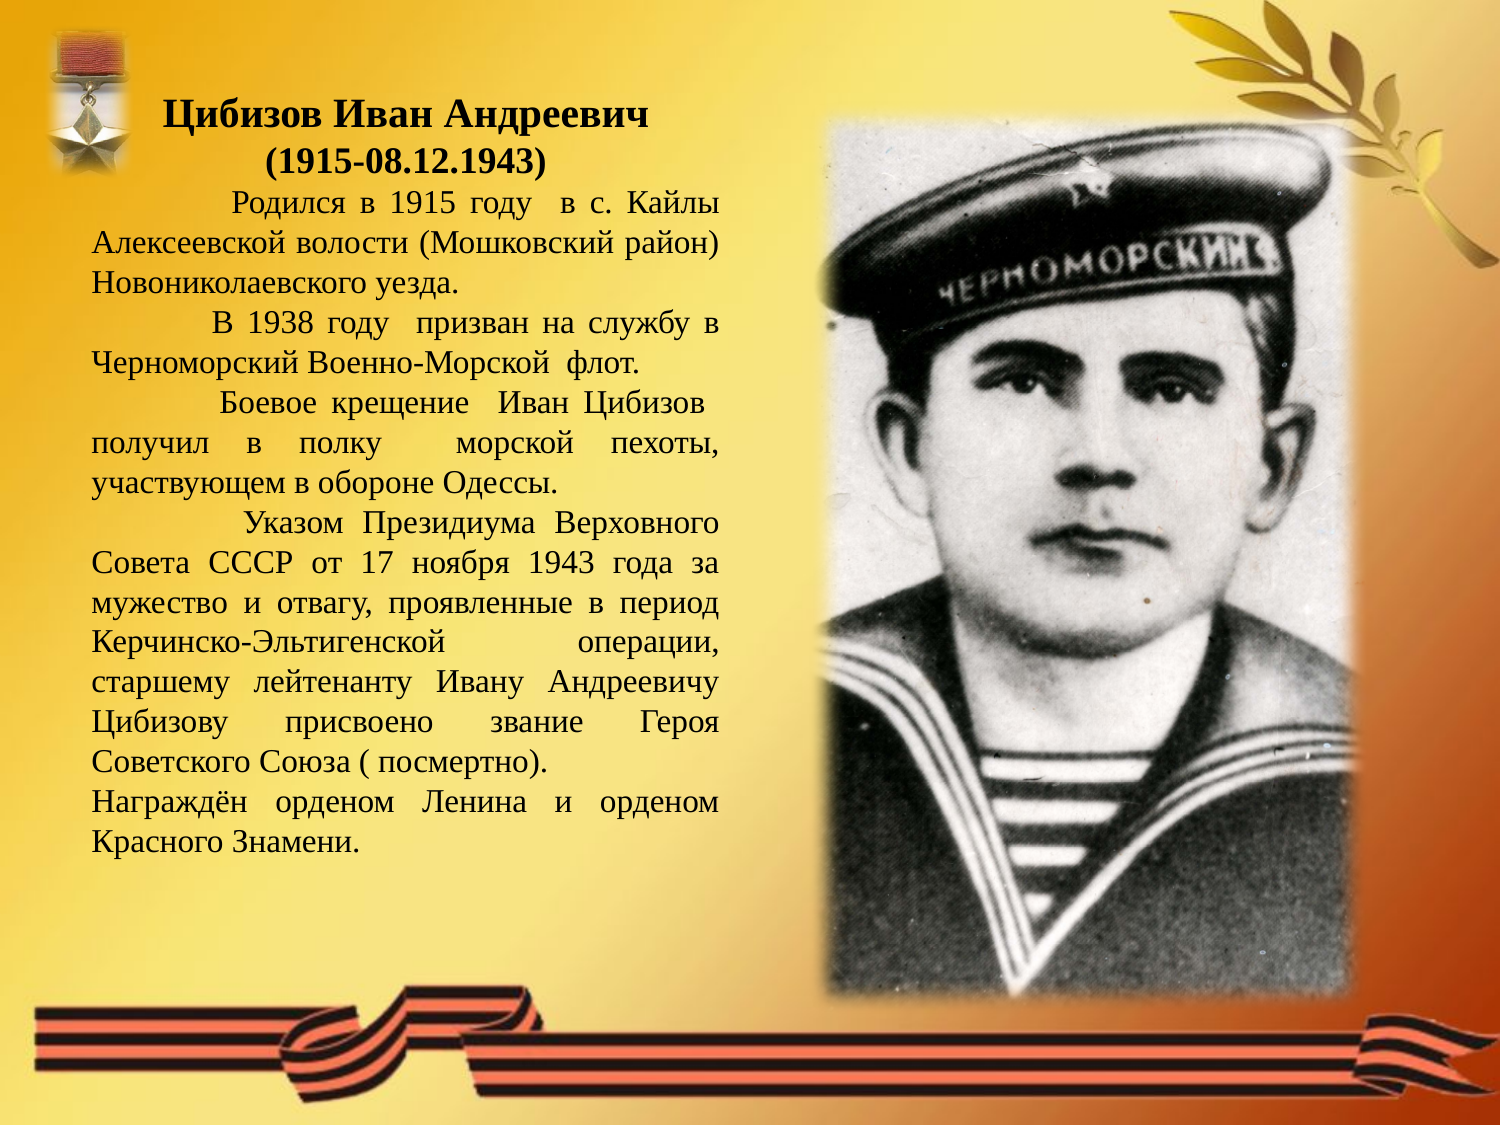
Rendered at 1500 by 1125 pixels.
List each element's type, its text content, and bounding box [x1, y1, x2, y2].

text_box Цибизов Иван Андреевич (1915-08.12.1943) Родился в 1915 году в с. Кайлы Алексеевской волости (Мошковский район) Новониколаевского уезда. В 1938 году призван на службу в Черноморский Военно-Морской флот. Боевое крещение Иван Цибизов получил в полку морской пехоты, участвующем в обороне Одессы. Указом Президиума Верховного Совета СССР от 17 ноября 1943 года за мужество и отвагу, проявленные в период Керчинско-Эльтигенской операции, старшему лейтенанту Ивану Андреевичу Цибизову присвоено звание Героя Советского Союза ( посмертно). Награждён орденом Ленина и орденом Красного Знамени. [76, 78, 736, 907]
picture [0, 0, 1500, 1125]
